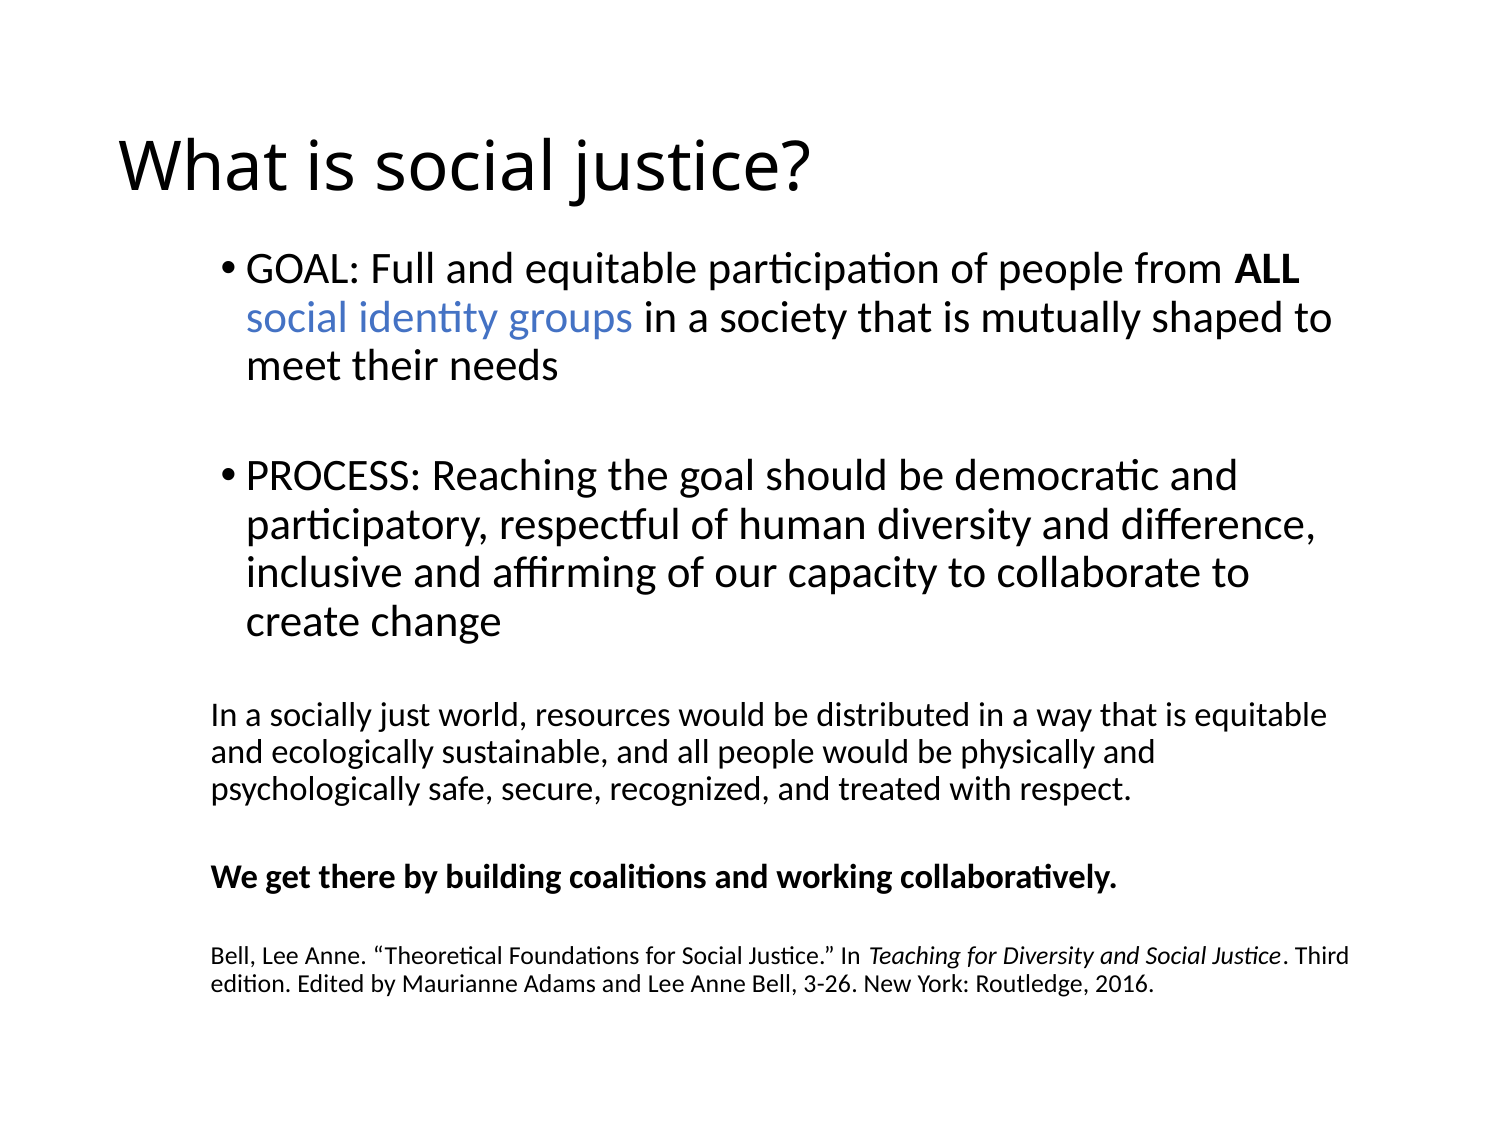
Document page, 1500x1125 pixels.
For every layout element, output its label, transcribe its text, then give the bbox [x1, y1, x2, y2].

title What is social justice? [103, 59, 1397, 278]
list GOAL: Full and equitable participation of people from ALL social identity groups in a society that is mutually shaped to meet their needs PROCESS: Reaching the goal should be democratic and participatory, respectful of human diversity and difference, inclusive and affirming of our capacity to collaborate to create change In a socially just world, resources would be distributed in a way that is equitable and ecologically sustainable, and all people would be physically and psychologically safe, secure, recognized, and treated with respect. We get there by building coalitions and working collaboratively. Bell, Lee Anne. “Theoretical Foundations for Social Justice.” In Teaching for Diversity and Social Justice. Third edition. Edited by Maurianne Adams and Lee Anne Bell, 3-26. New York: Routledge, 2016. [155, 237, 1375, 1014]
